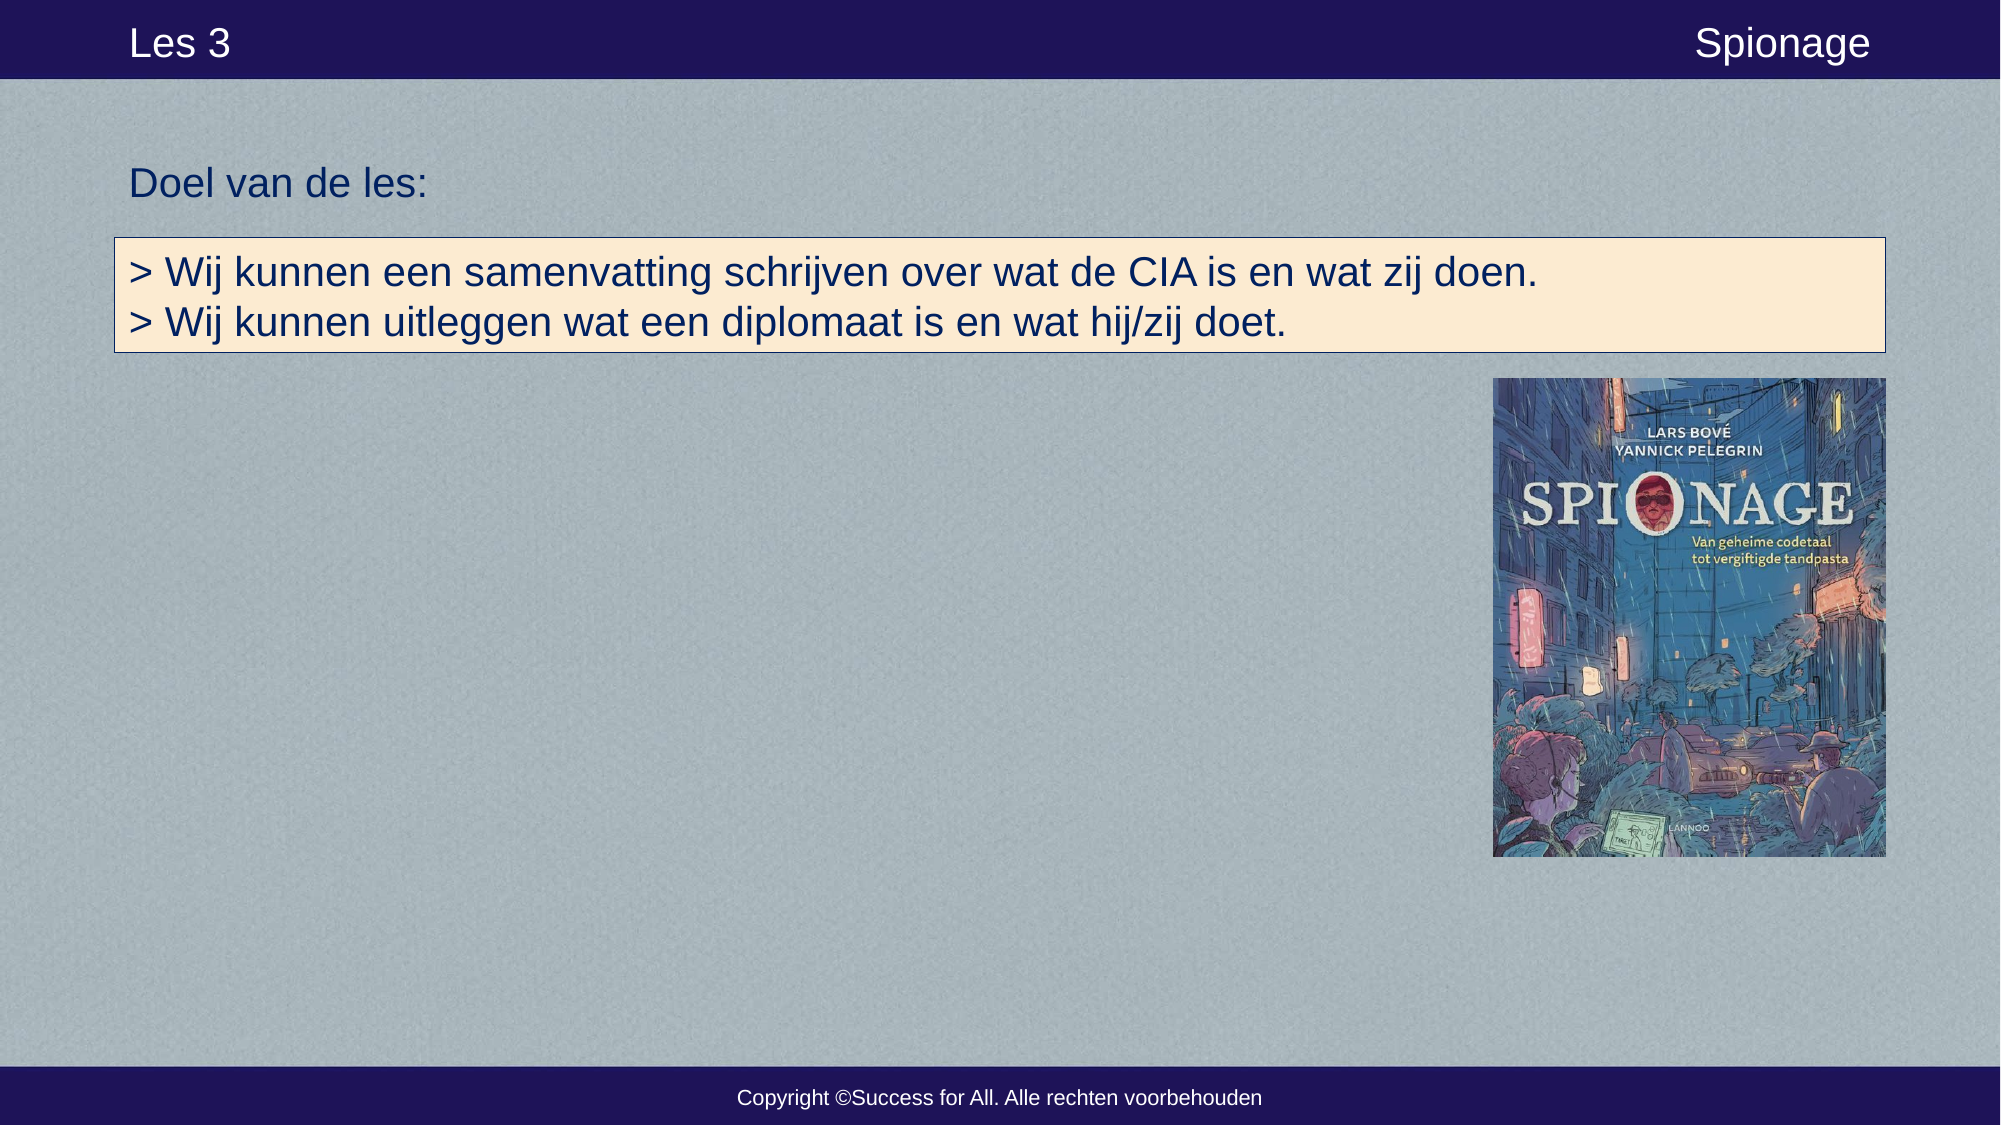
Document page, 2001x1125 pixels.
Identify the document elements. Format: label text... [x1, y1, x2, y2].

text_box Les 3 [114, 8, 354, 73]
text_box Doel van de les: [113, 148, 1635, 214]
text_box Spionage [999, 8, 1886, 73]
picture [0, 0, 2001, 1125]
text_box > Wij kunnen een samenvatting schrijven over wat de CIA is en wat zij doen. > Wij kunnen uitleggen wat een diplomaat is en wat hij/zij doet. [114, 237, 1886, 353]
text_box Copyright ©Success for All. Alle rechten voorbehouden [0, 1076, 2000, 1125]
